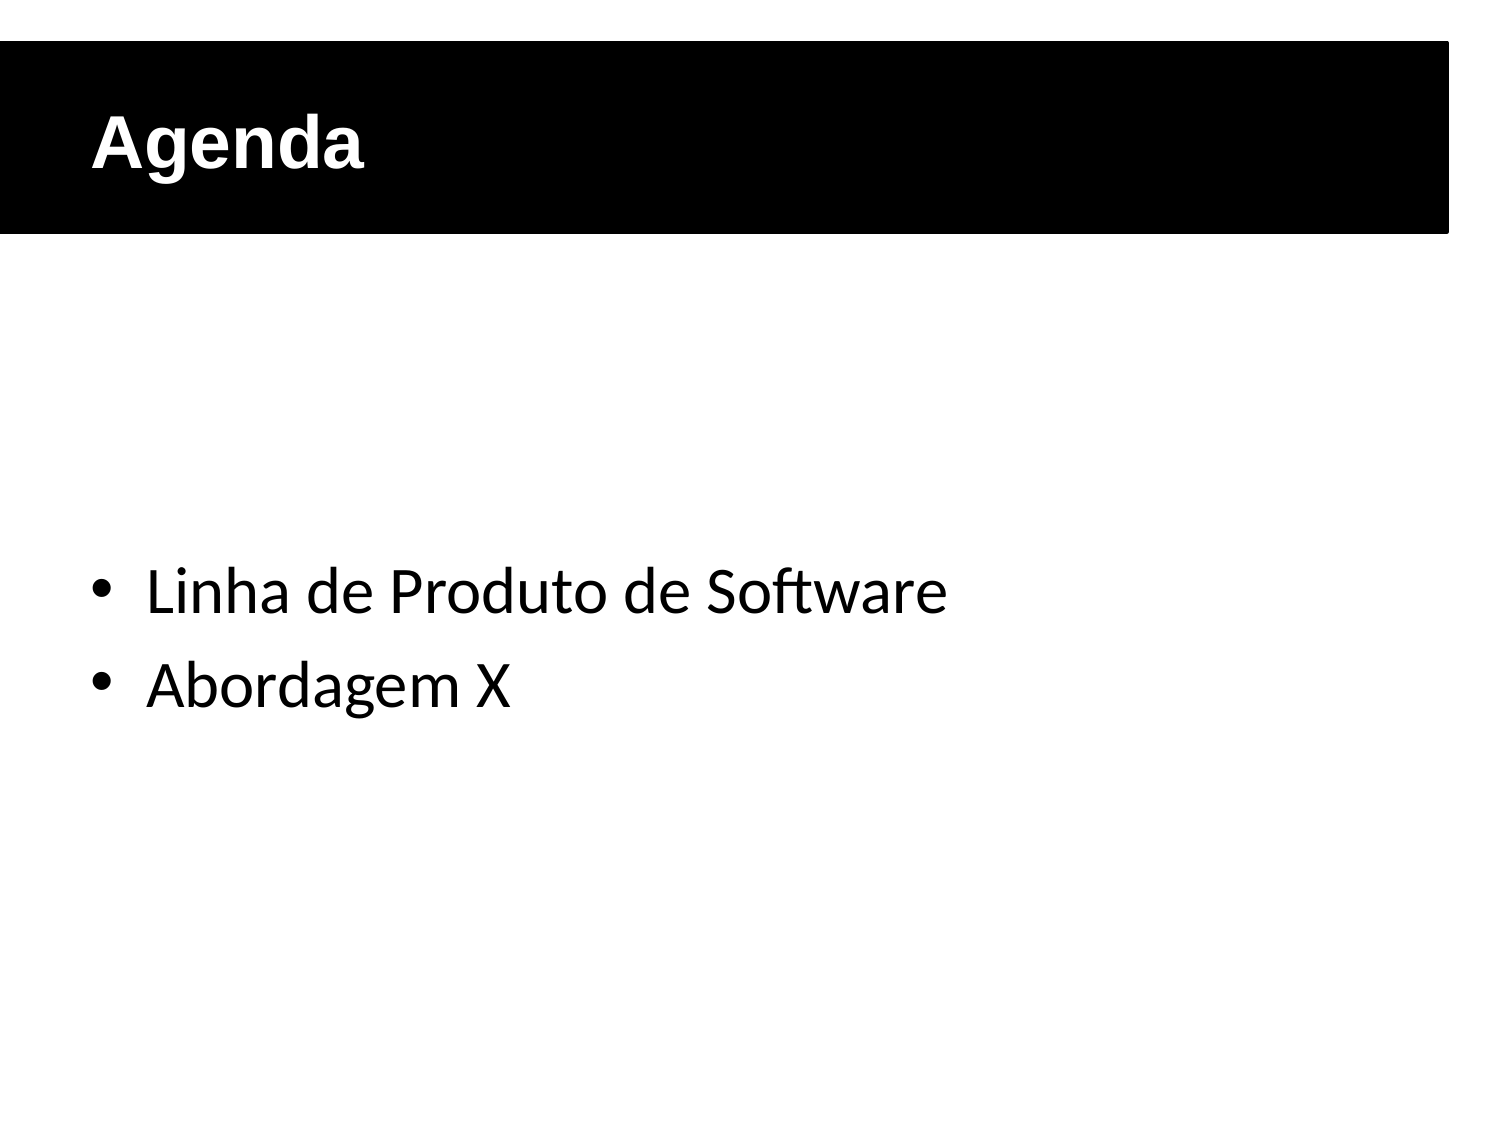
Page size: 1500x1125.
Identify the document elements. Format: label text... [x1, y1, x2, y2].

list Linha de Produto de Software Abordagem X [75, 262, 1425, 1005]
title Agenda [75, 45, 1425, 233]
text_box [0, 41, 1449, 234]
